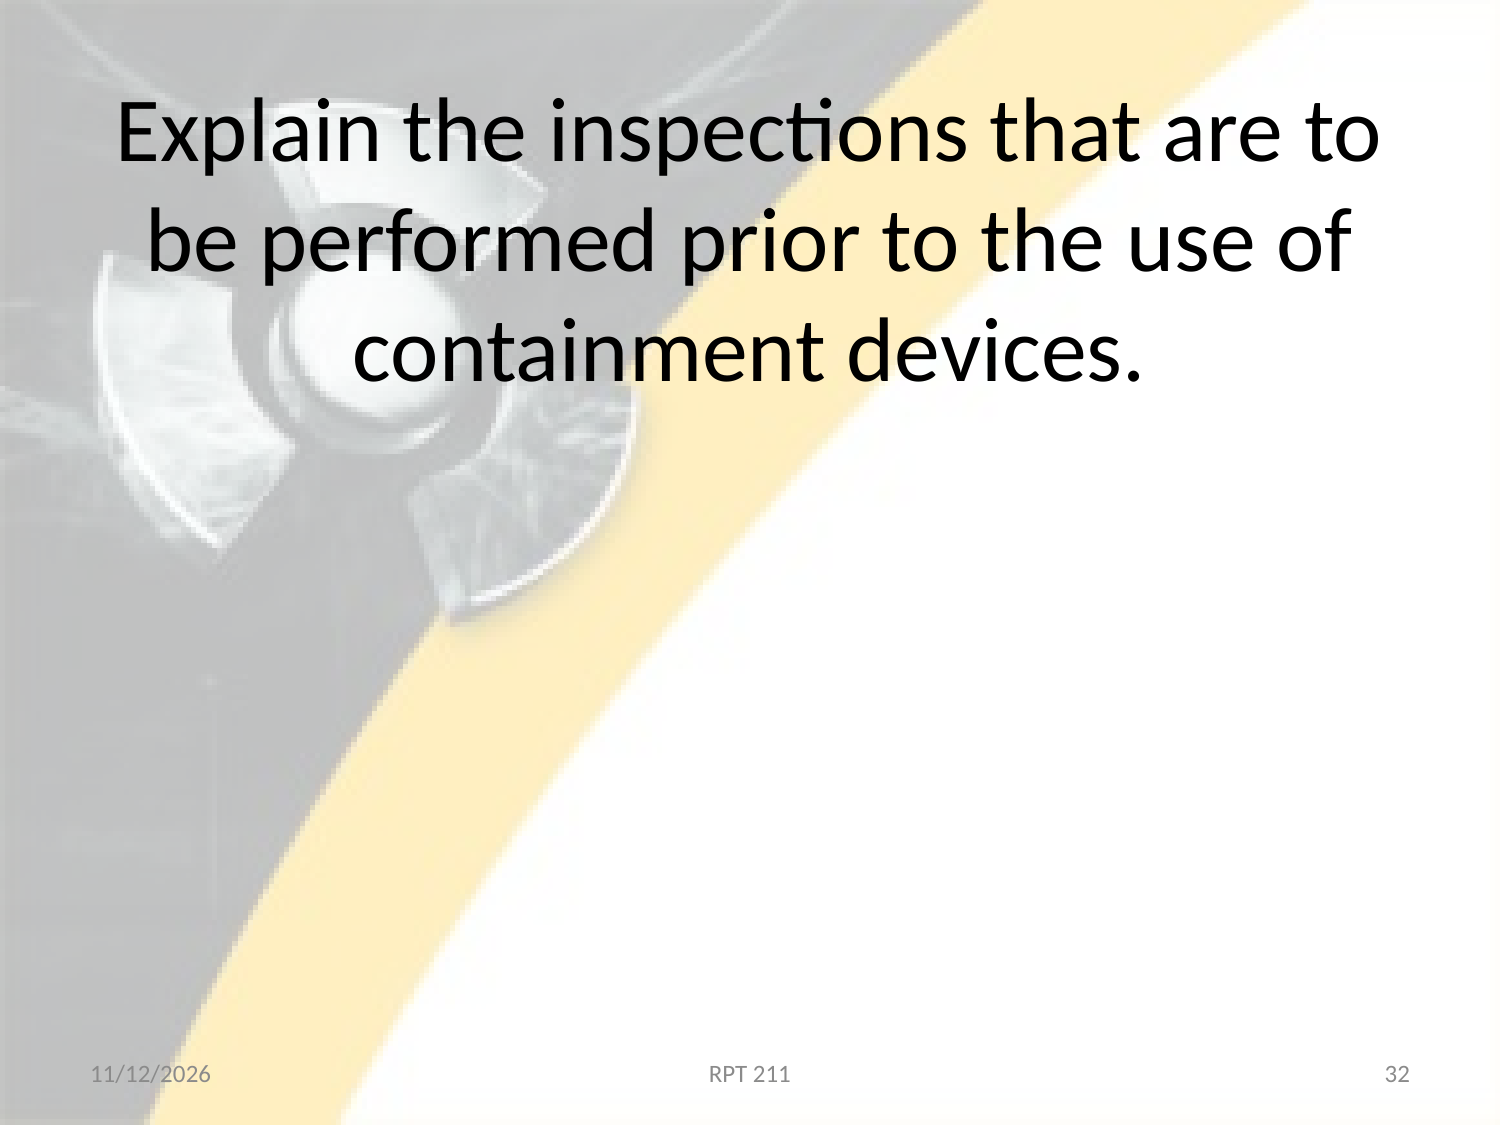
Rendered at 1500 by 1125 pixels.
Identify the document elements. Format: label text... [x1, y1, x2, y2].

footer RPT 211 [512, 1042, 988, 1103]
slide_number 32 [1074, 1042, 1425, 1103]
title Explain the inspections that are to be performed prior to the use of containment devices. [75, 45, 1425, 425]
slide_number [75, 1042, 425, 1103]
